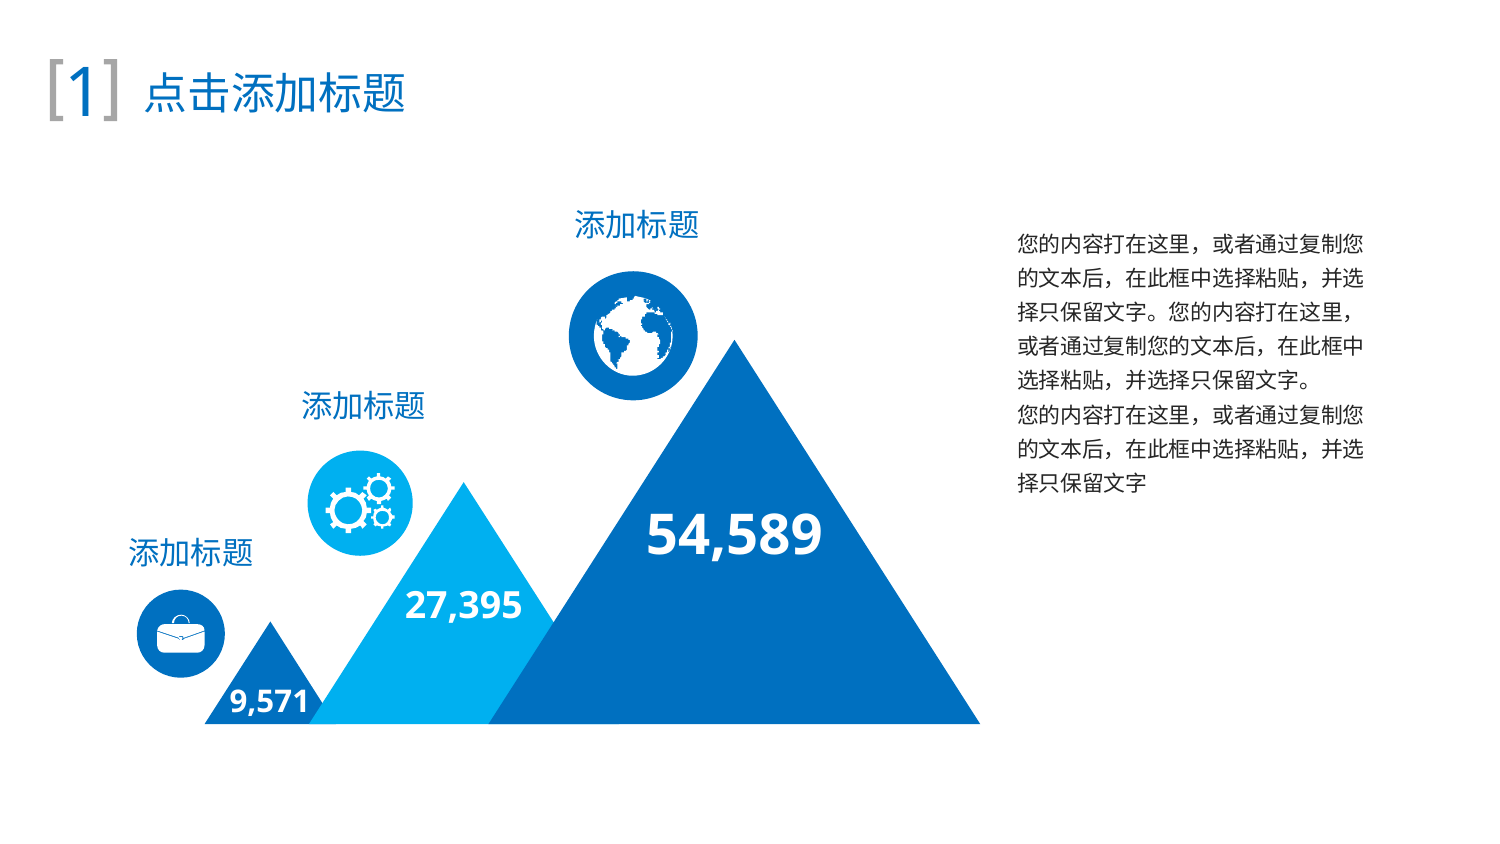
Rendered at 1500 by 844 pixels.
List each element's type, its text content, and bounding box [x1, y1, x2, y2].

text_box 9,571 [204, 621, 322, 725]
text_box 添加标题 [559, 197, 715, 250]
text_box [49, 59, 64, 122]
text_box [103, 59, 118, 122]
text_box 27,395 [308, 482, 553, 725]
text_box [307, 450, 413, 556]
text_box 1 [49, 42, 119, 138]
text_box 添加标题 [113, 526, 269, 579]
text_box 您的内容打在这里，或者通过复制您的文本后，在此框中选择粘贴，并选择只保留文字。您的内容打在这里，或者通过复制您的文本后，在此框中选择粘贴，并选择只保留文字。 您的内容打在这里，或者通过复制您的文本后，在此框中选择粘贴，并选择只保留文字 [1002, 215, 1388, 503]
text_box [136, 589, 225, 678]
text_box 54,589 [488, 339, 981, 725]
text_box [568, 271, 698, 401]
text_box 添加标题 [286, 379, 442, 432]
text_box 点击添加标题 [128, 58, 421, 126]
